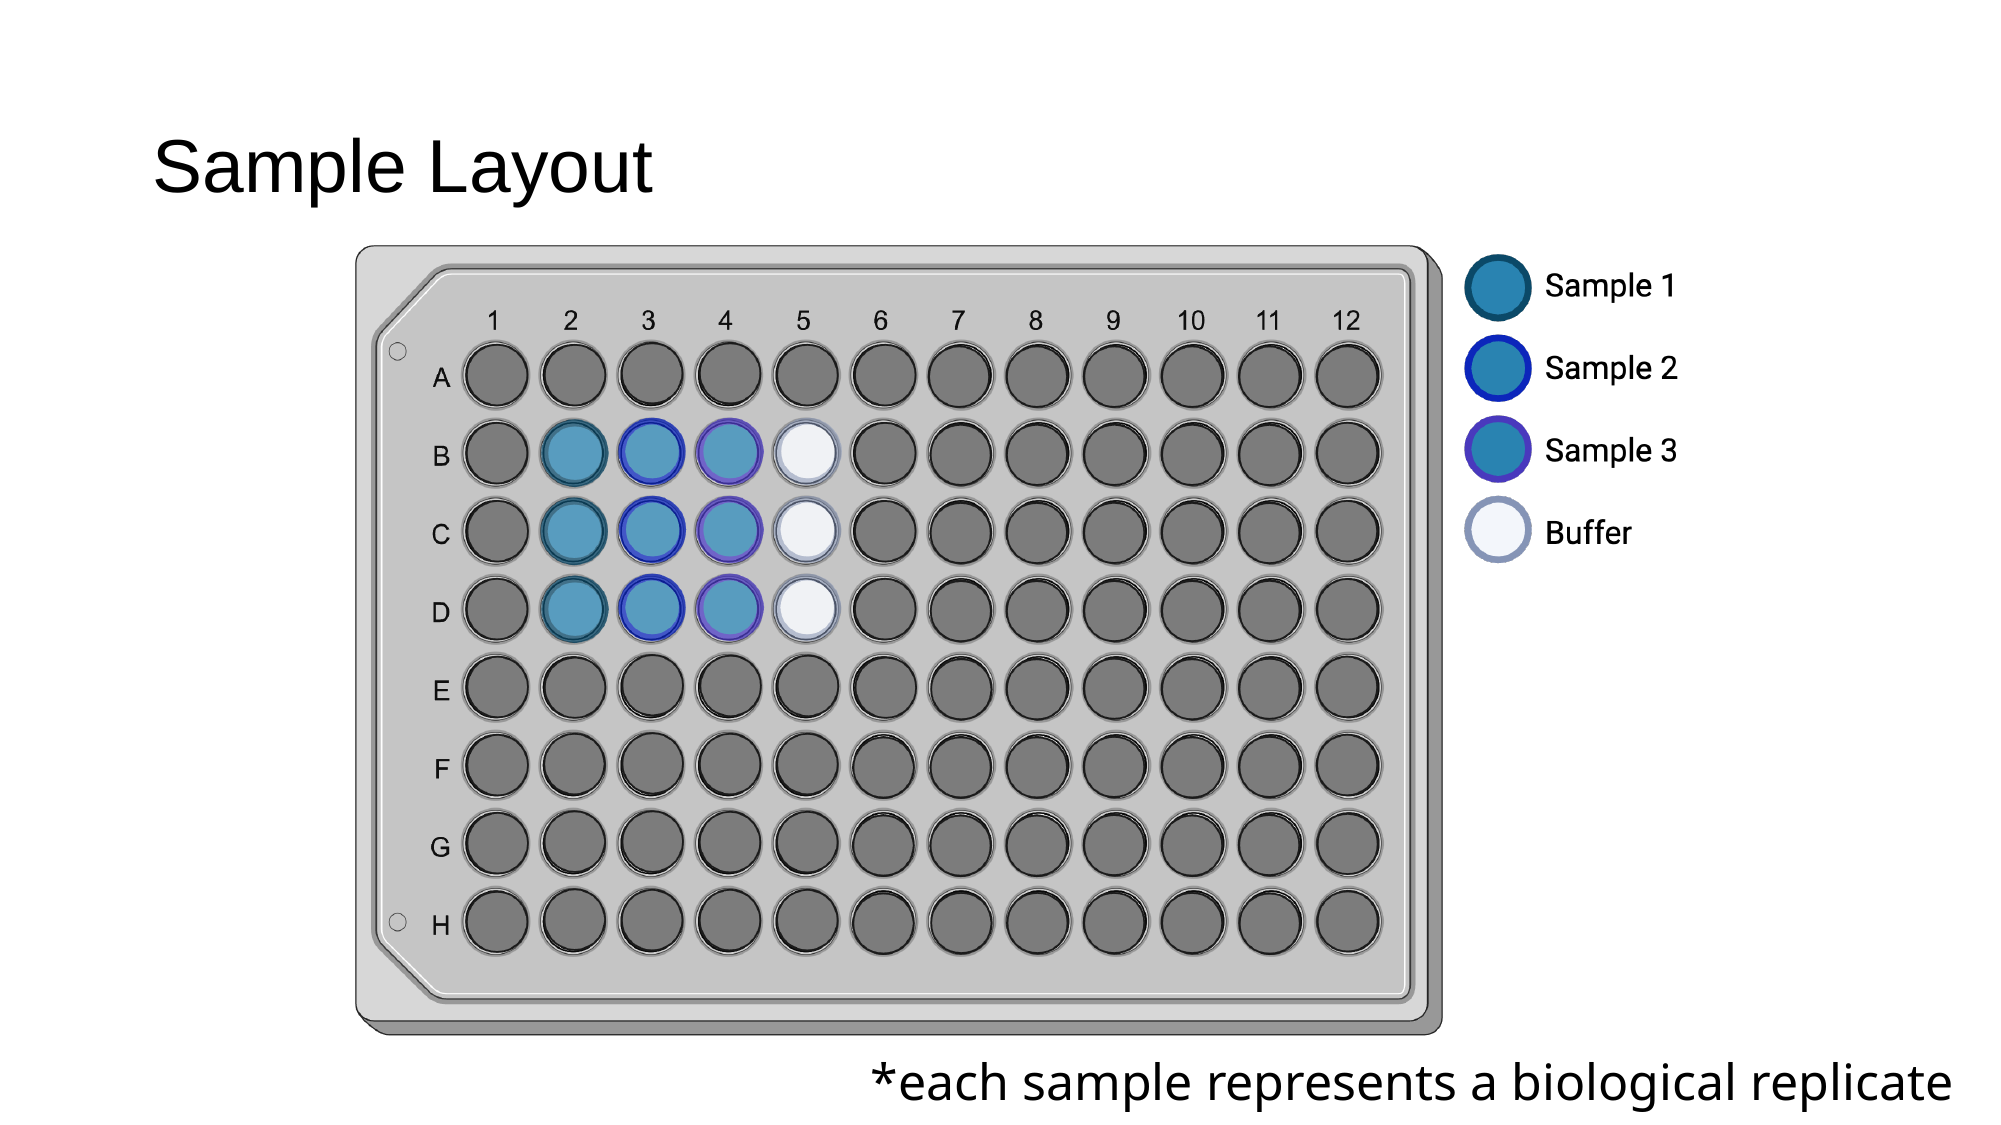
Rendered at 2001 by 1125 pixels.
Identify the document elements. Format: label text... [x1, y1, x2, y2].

picture [270, 210, 1730, 1081]
title Sample Layout [137, 59, 1863, 278]
text_box *each sample represents a biological replicate [856, 1042, 1970, 1118]
